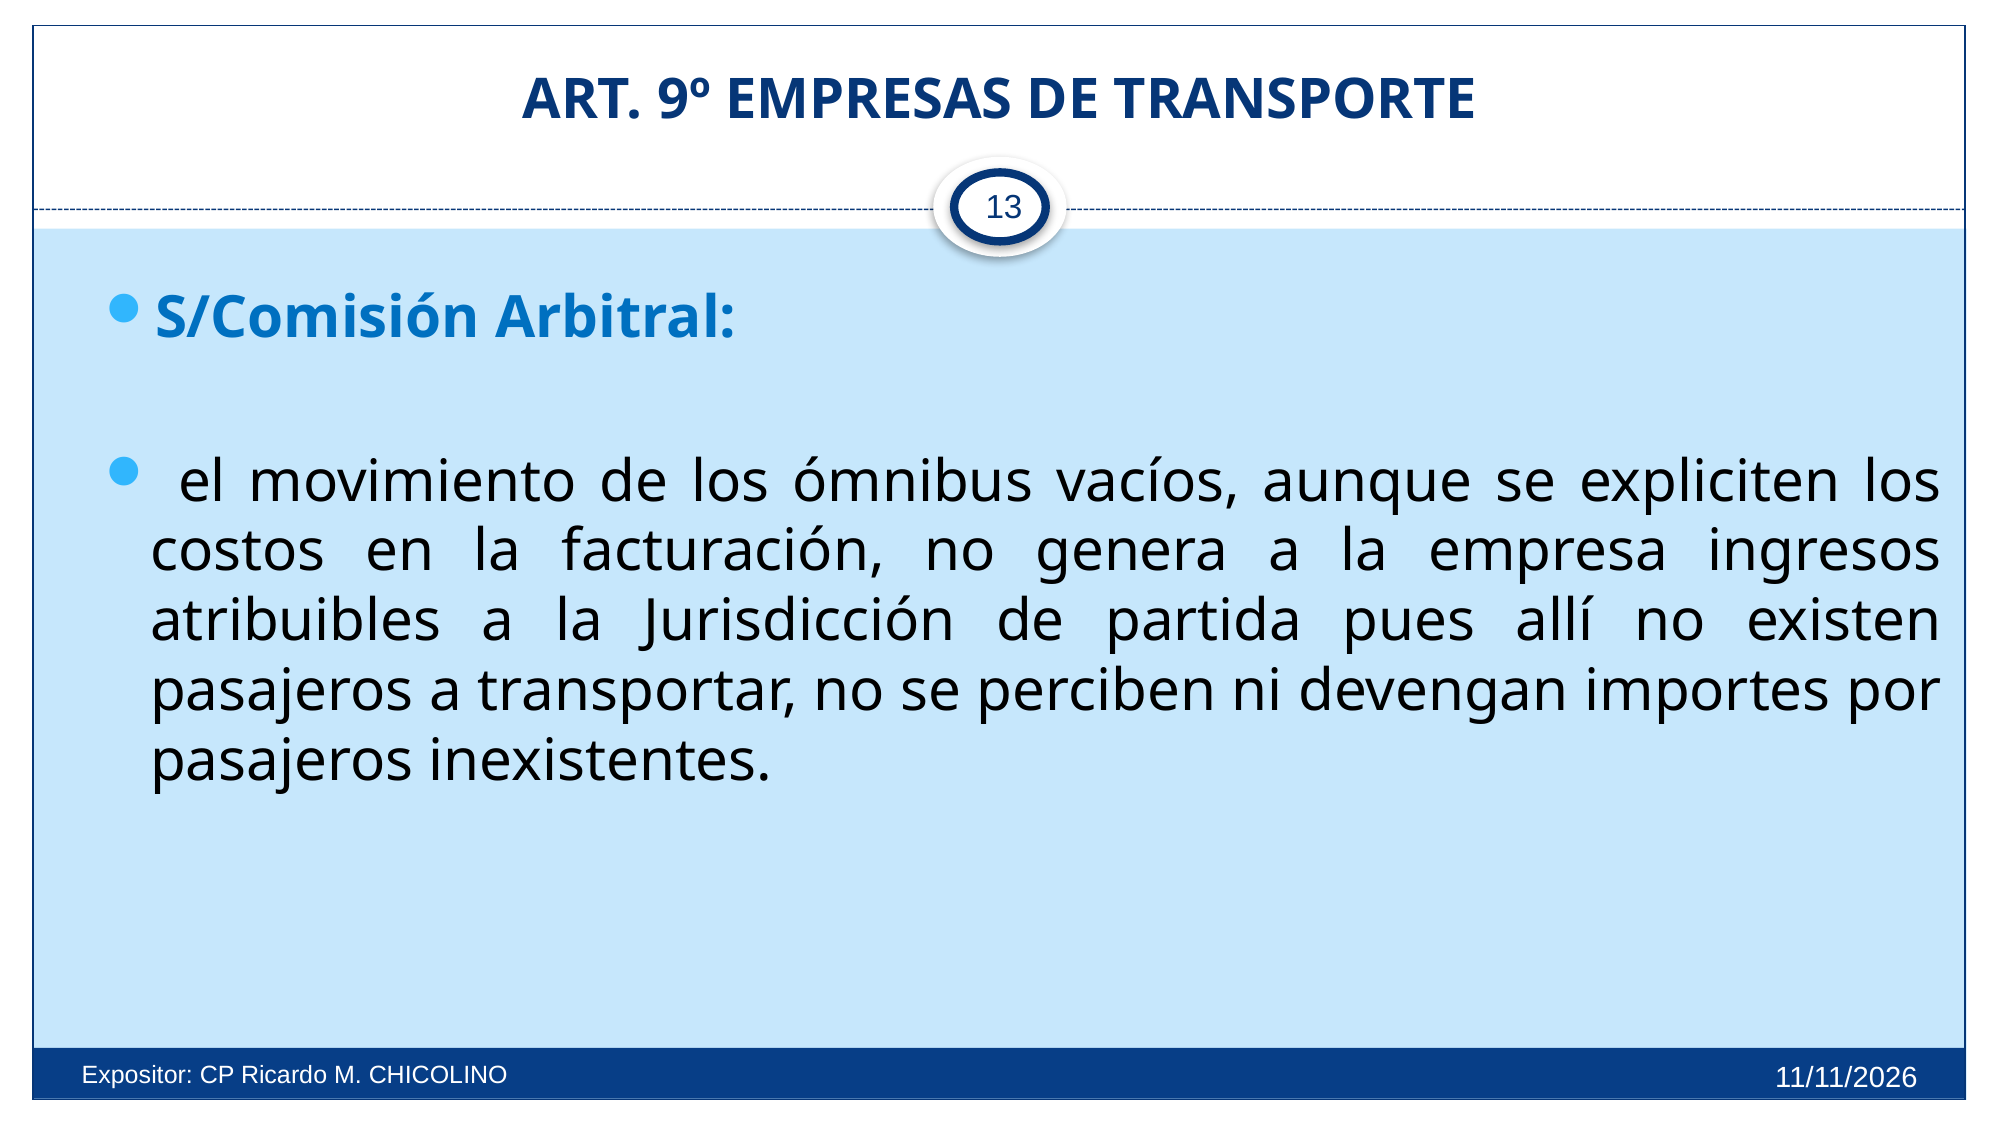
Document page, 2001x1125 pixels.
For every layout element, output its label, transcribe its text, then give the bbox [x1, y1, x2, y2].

slide_number 13 [954, 168, 1055, 241]
footer Expositor: CP Ricardo M. CHICOLINO [66, 1051, 850, 1112]
list S/Comisión Arbitral: el movimiento de los ómnibus vacíos, aunque se expliciten los costos en la facturación, no genera a la empresa ingresos atribuibles a la Jurisdicción de partida pues allí no existen pasajeros a transportar, no se perciben ni devengan importes por pasajeros inexistentes. [90, 272, 1957, 1006]
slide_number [1266, 1050, 1933, 1111]
title ART. 9º EMPRESAS DE TRANSPORTE [324, 54, 1675, 138]
